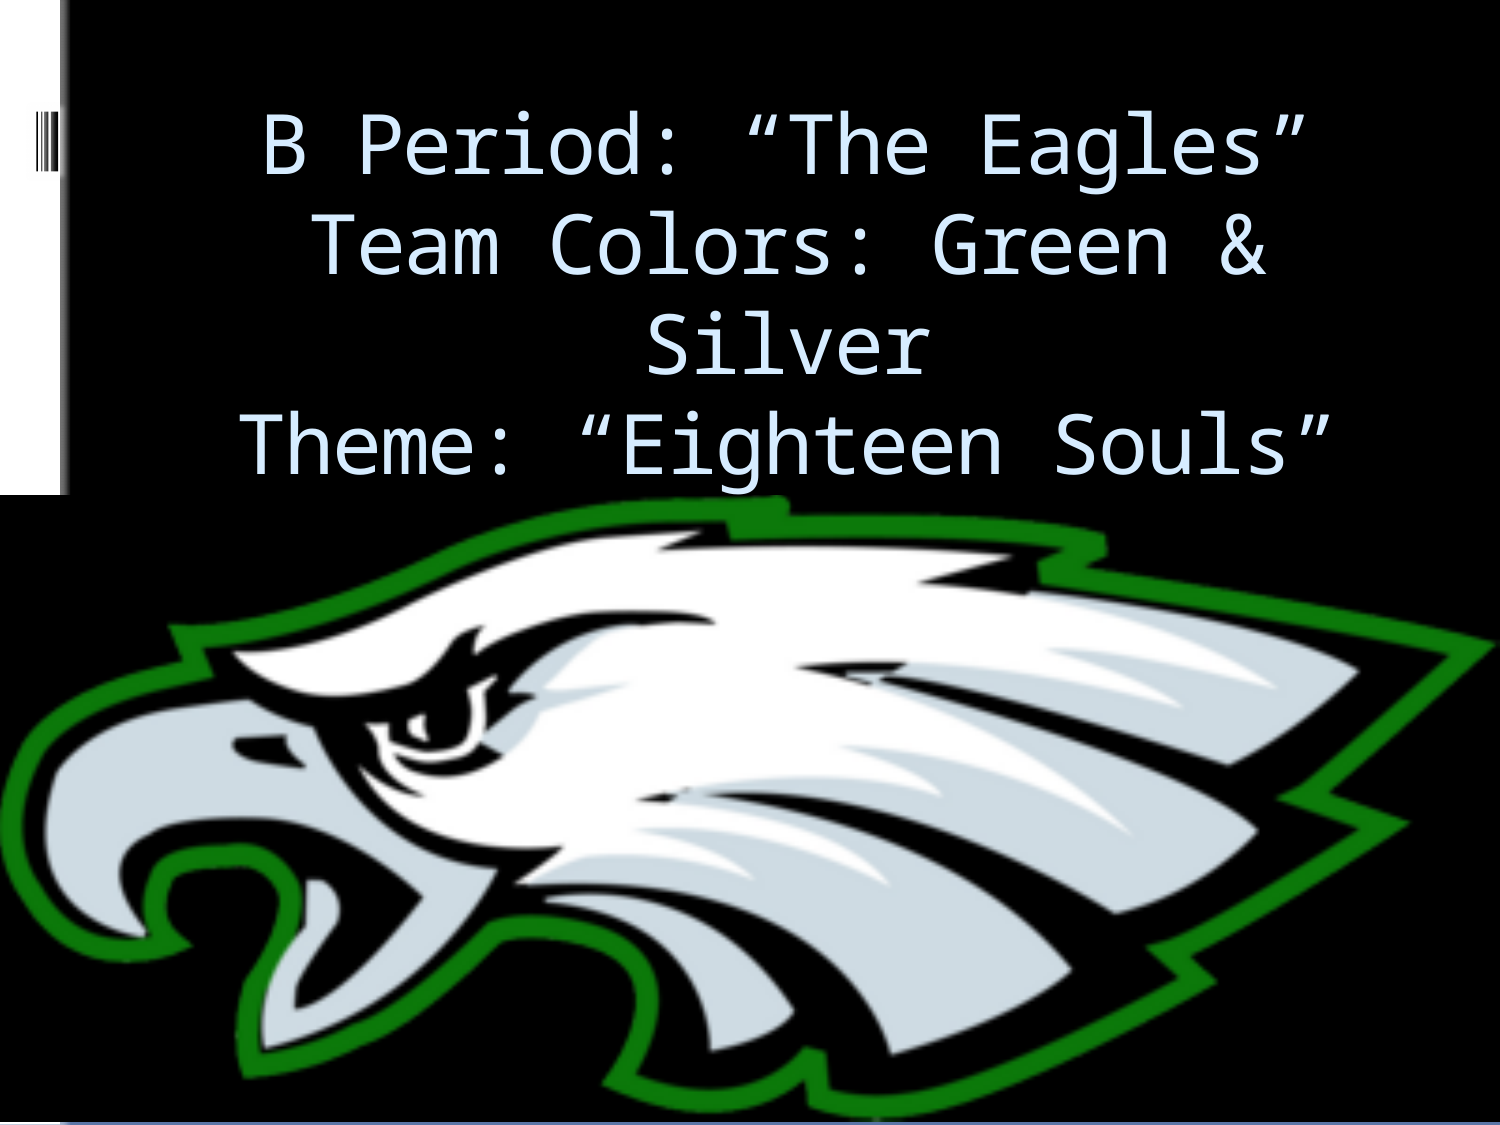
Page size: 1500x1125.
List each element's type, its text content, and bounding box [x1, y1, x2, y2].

title B Period: “The Eagles” Team Colors: Green & Silver Theme: “Eighteen Souls” from Armageddon [150, 83, 1425, 234]
picture [0, 494, 1500, 1123]
